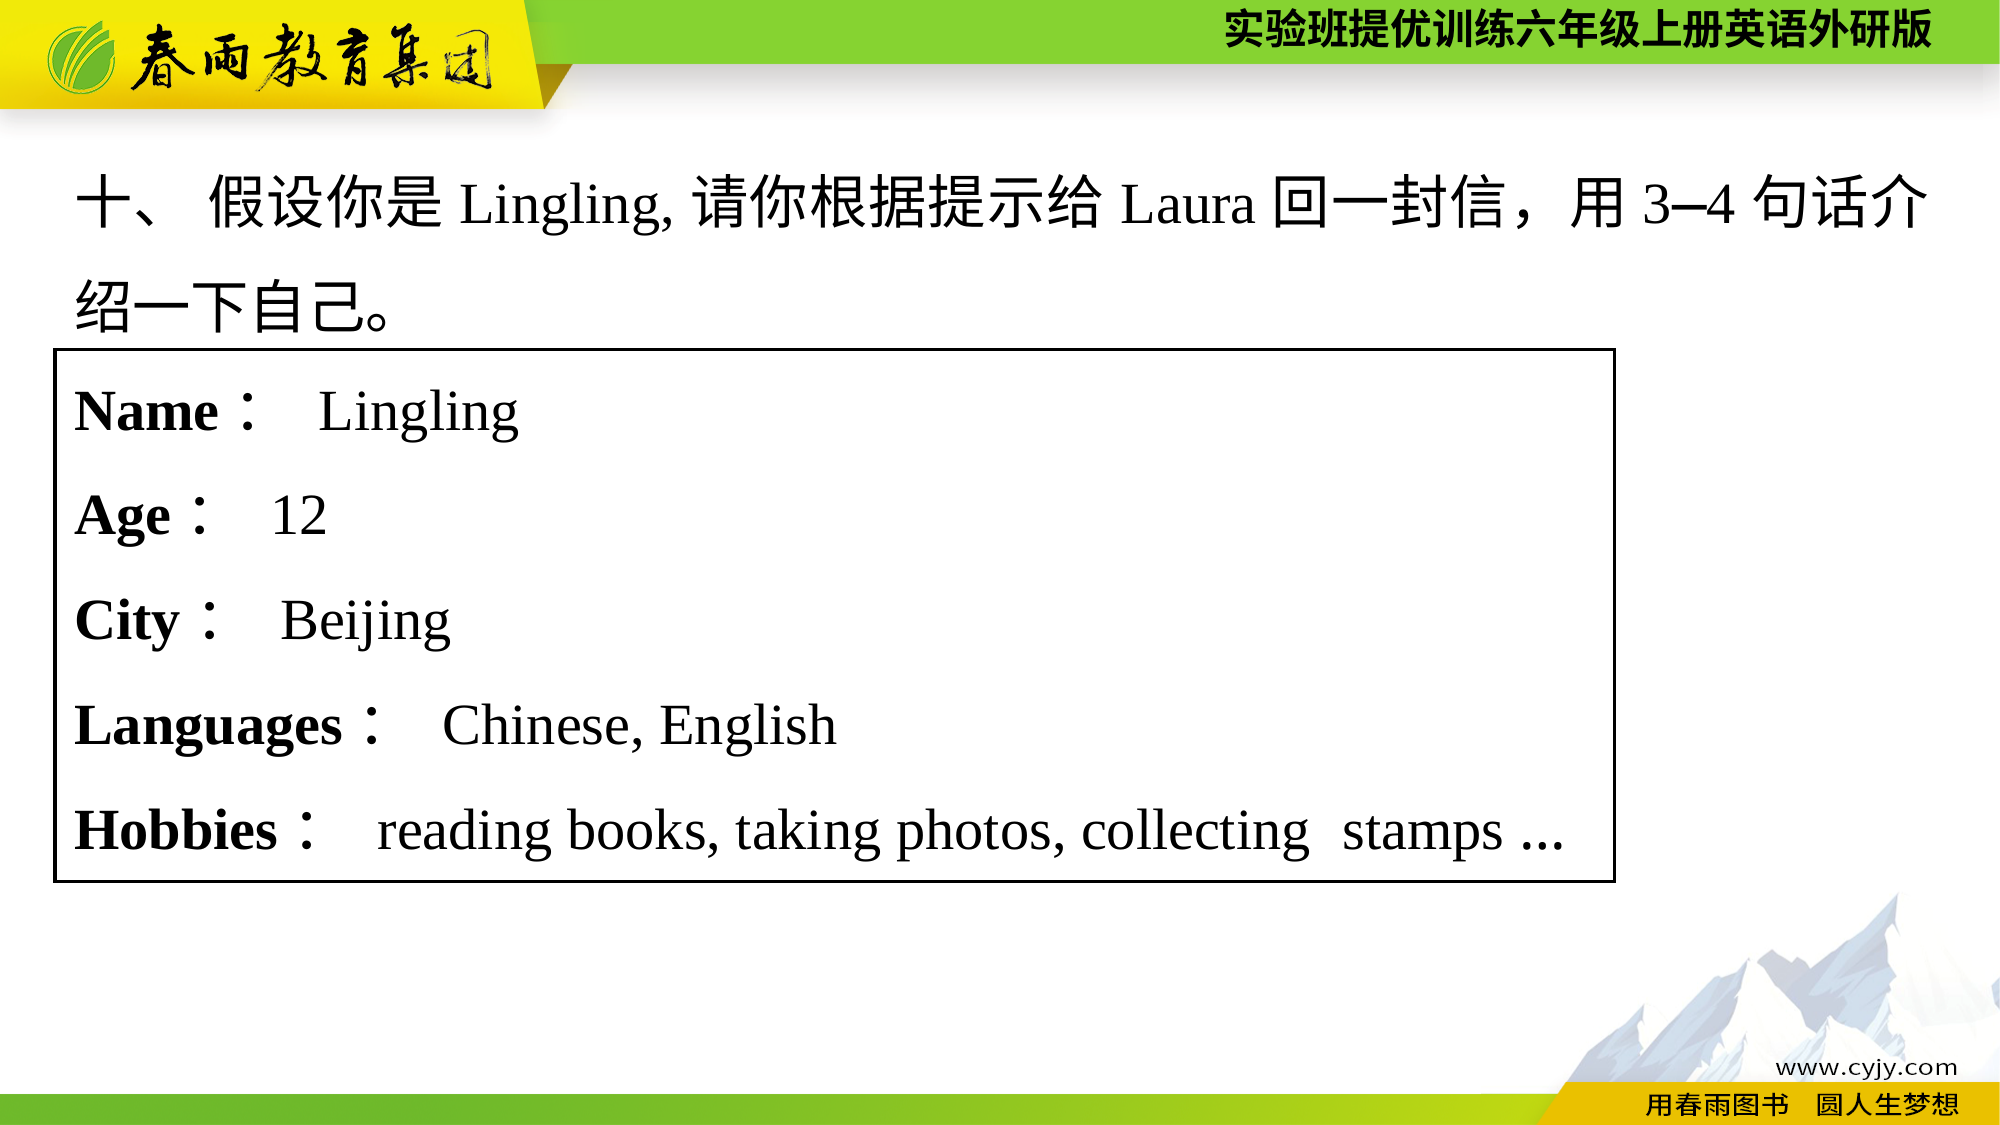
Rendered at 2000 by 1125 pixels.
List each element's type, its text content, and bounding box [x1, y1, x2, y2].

text_box [54, 349, 1615, 882]
text_box 十、 假设你是Lingling,请你根据提示给Laura回一封信，用3—4句话介绍一下自己。 [59, 122, 1944, 348]
list Name： Lingling Age： 12 City： Beijing Languages： Chinese, English Hobbies： reading books, taking photos, collecting stamps ... [59, 348, 1944, 875]
picture [0, 0, 2000, 1125]
